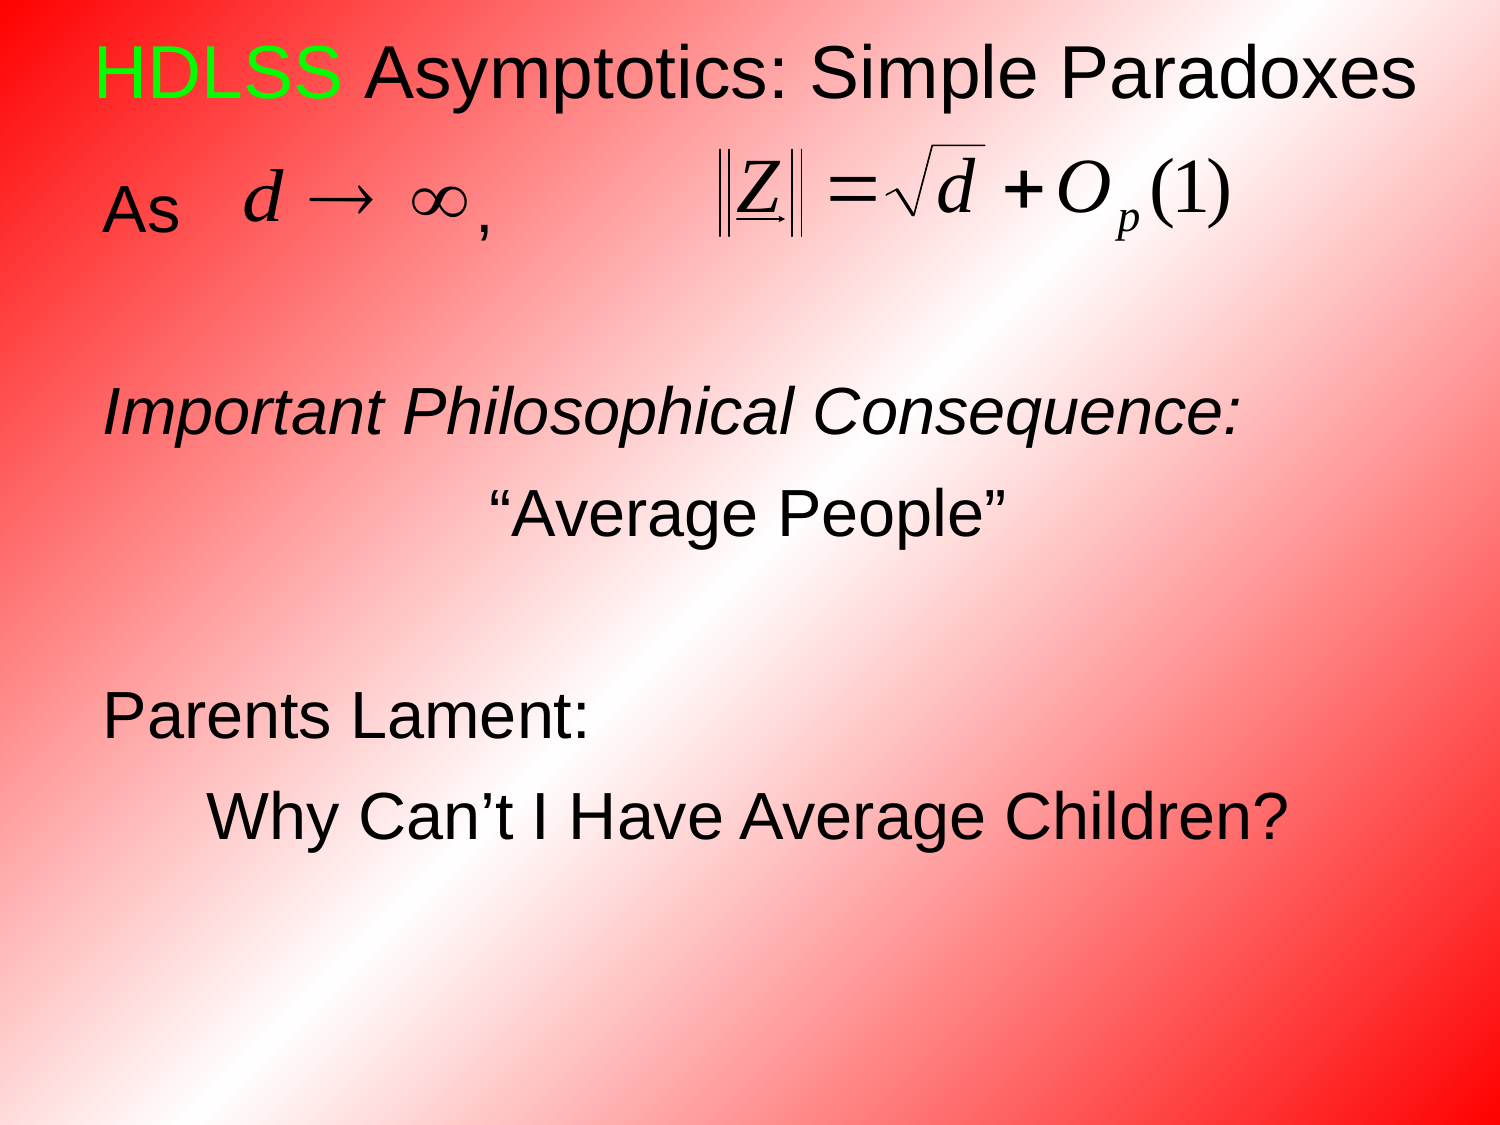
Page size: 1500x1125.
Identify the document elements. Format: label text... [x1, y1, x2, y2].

title HDLSS Asymptotics: Simple Paradoxes [50, 0, 1463, 138]
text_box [712, 137, 1238, 249]
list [237, 162, 476, 232]
